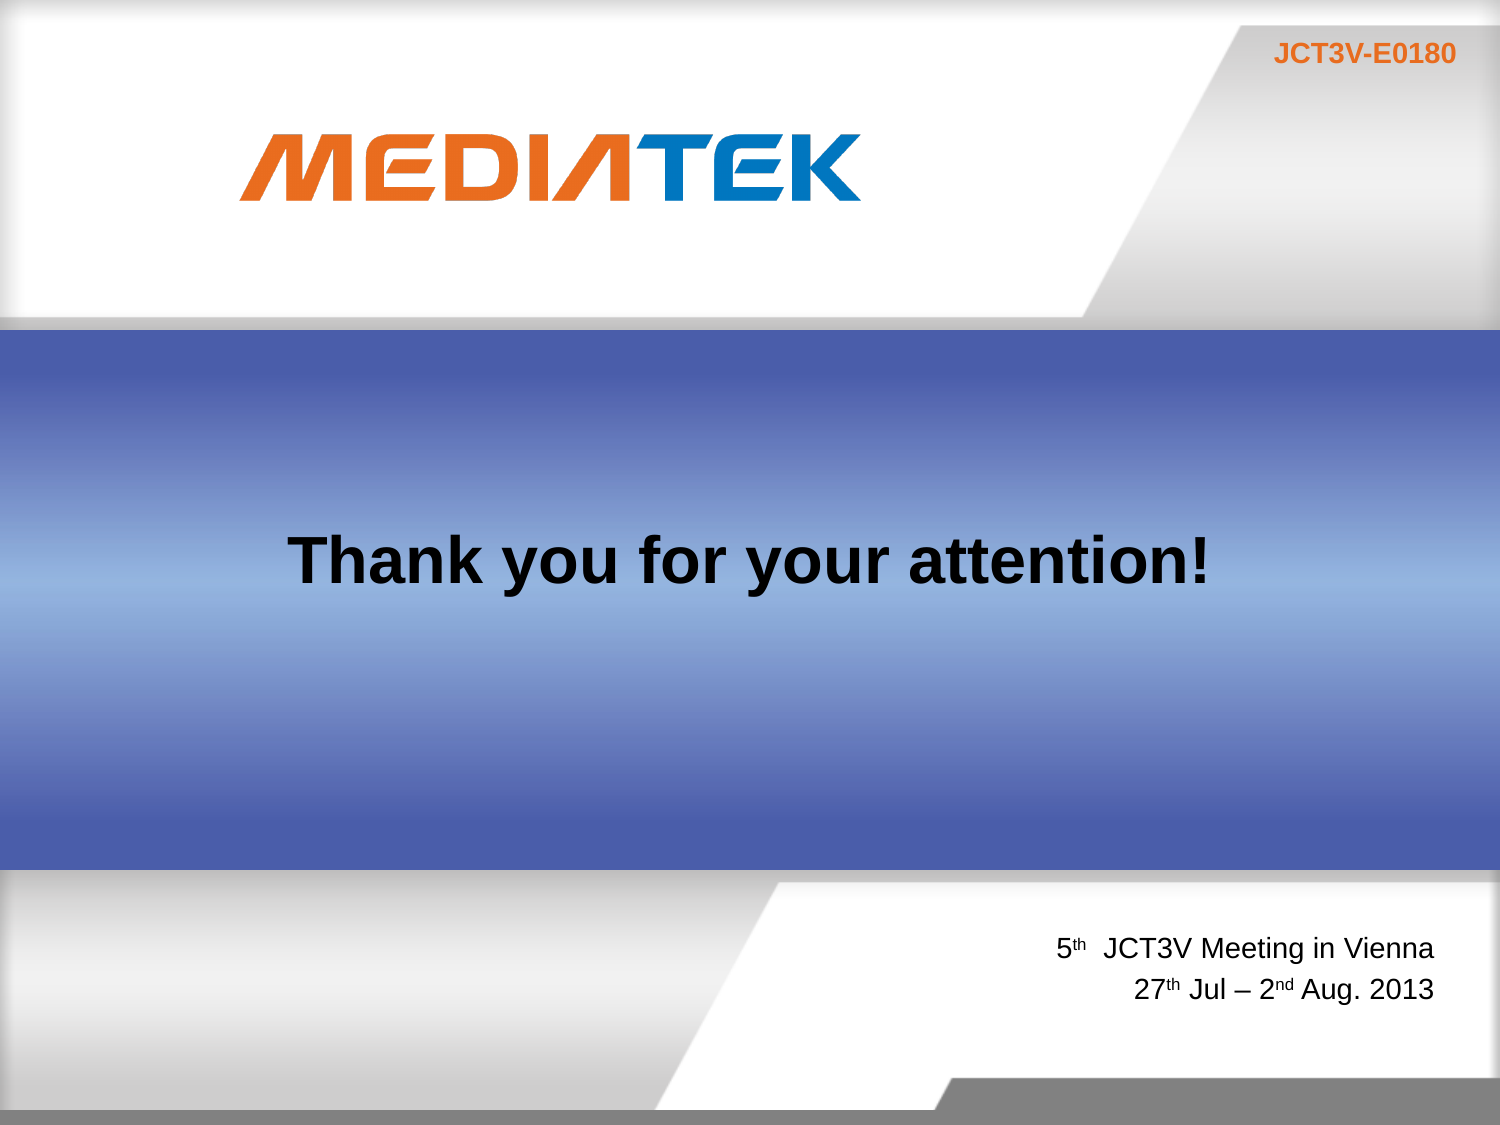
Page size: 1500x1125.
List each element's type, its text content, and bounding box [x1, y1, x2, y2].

picture [0, 0, 1500, 1125]
title Thank you for your attention! [50, 438, 1450, 676]
